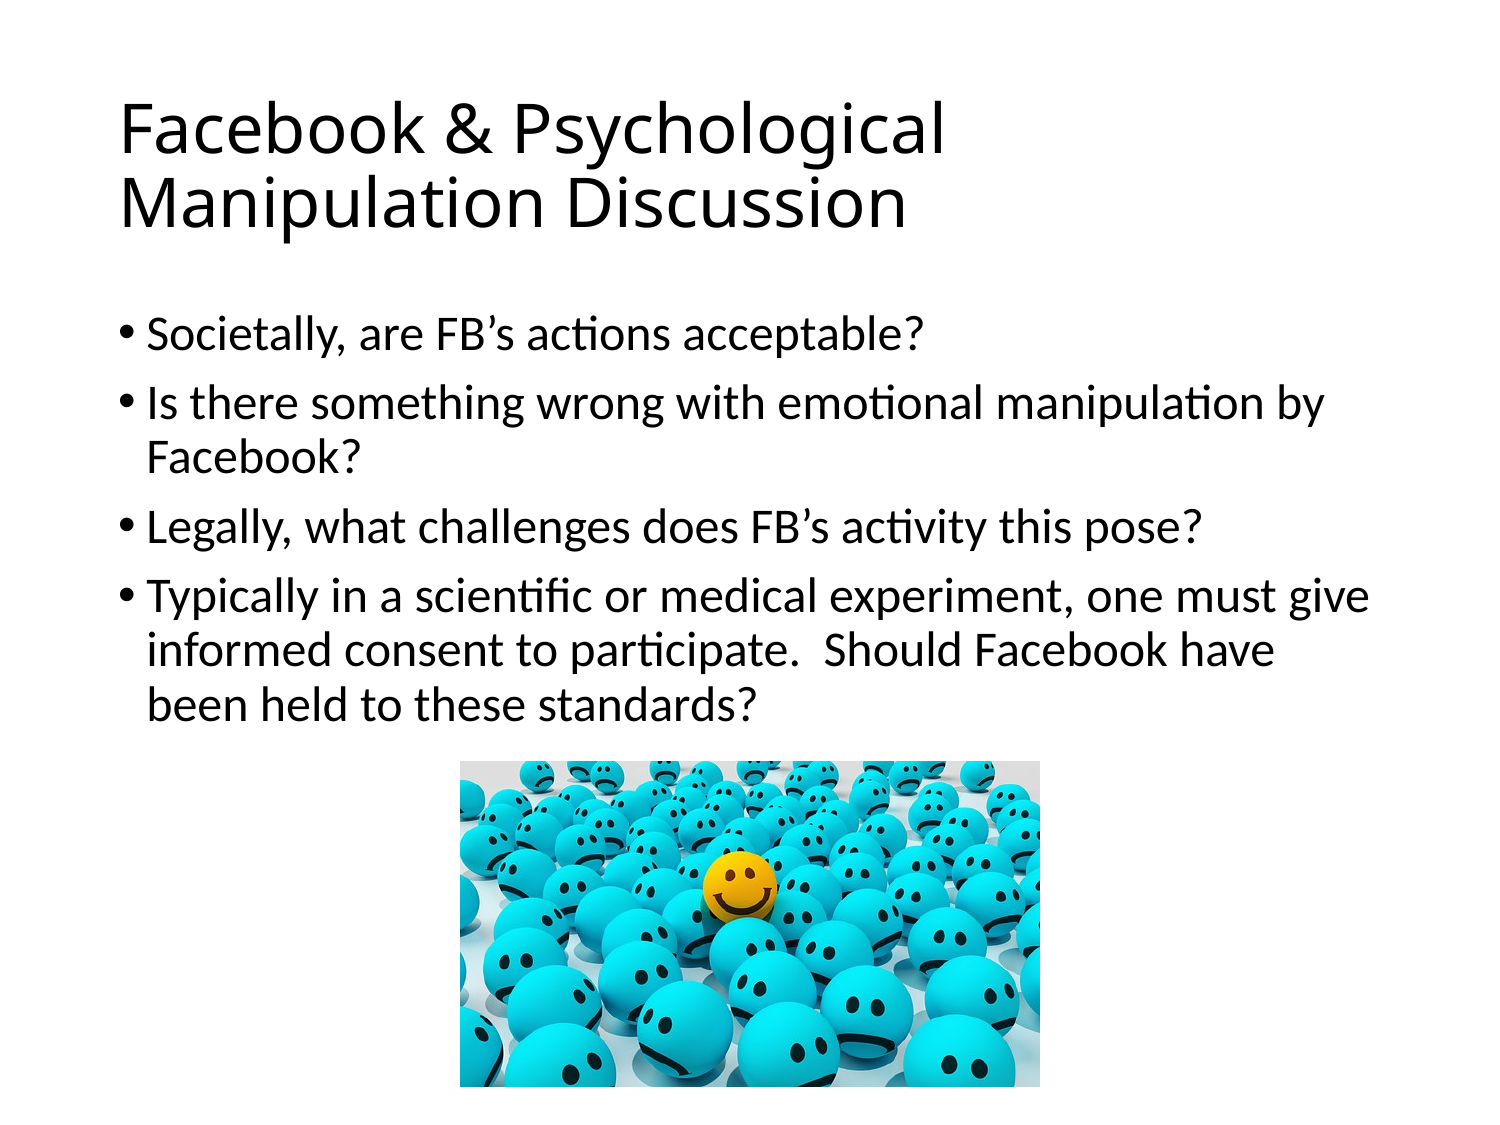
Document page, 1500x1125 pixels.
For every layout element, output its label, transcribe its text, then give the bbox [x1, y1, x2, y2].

picture [460, 761, 1040, 1087]
list Societally, are FB’s actions acceptable? Is there something wrong with emotional manipulation by Facebook? Legally, what challenges does FB’s activity this pose? Typically in a scientific or medical experiment, one must give informed consent to participate. Should Facebook have been held to these standards? [102, 299, 1398, 1014]
title Facebook & Psychological Manipulation Discussion [102, 59, 1398, 278]
